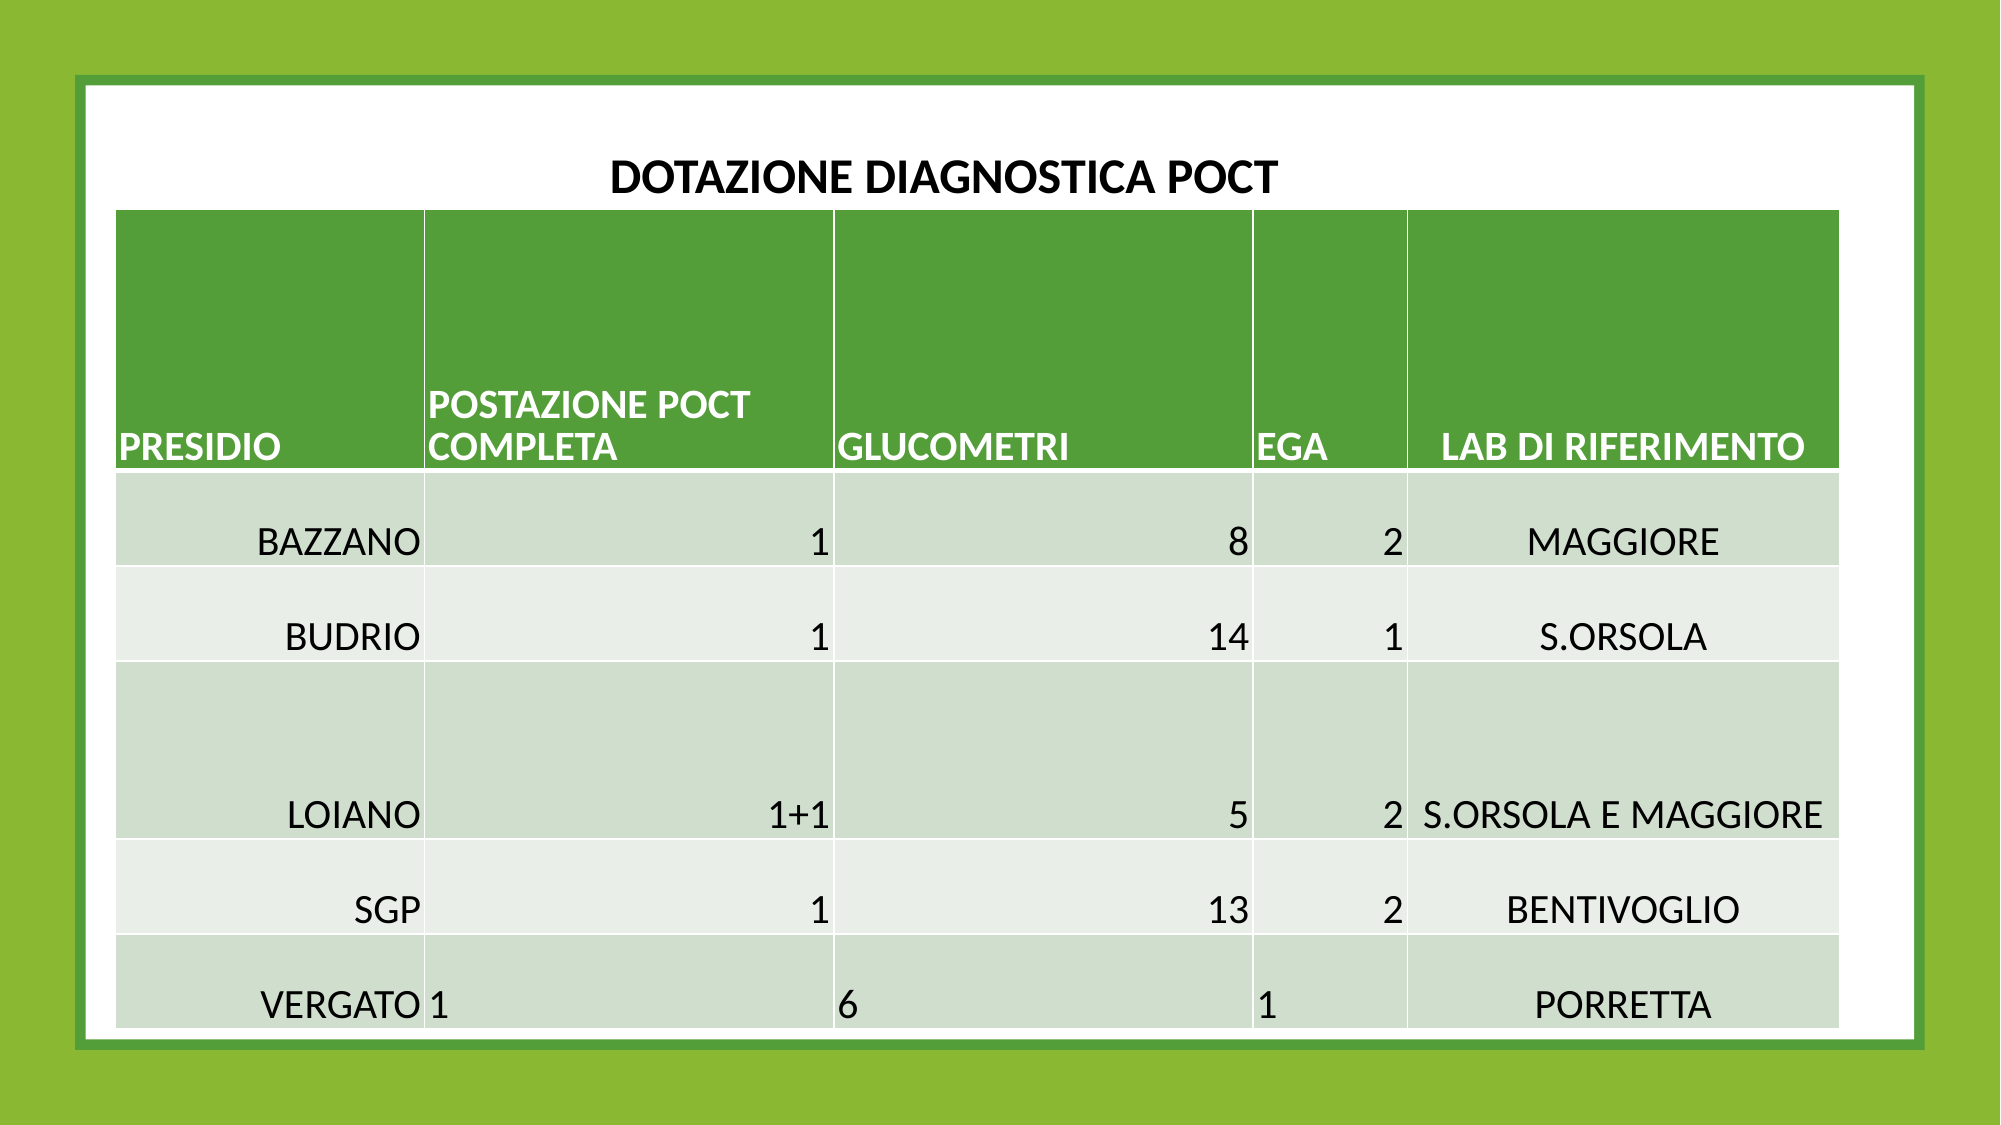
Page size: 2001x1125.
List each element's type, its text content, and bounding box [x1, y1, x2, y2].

table_cell MAGGIORE [1408, 473, 1839, 565]
text_box [0, 0, 2000, 1125]
table_cell 6 [835, 935, 1252, 1028]
table_cell BUDRIO [116, 567, 424, 660]
table_cell 1 [425, 840, 833, 933]
table_header POSTAZIONE POCT COMPLETA [425, 210, 833, 468]
table_cell 8 [835, 473, 1252, 565]
table_header EGA [1254, 210, 1407, 468]
text_box [74, 74, 1926, 1051]
table_cell 1 [425, 935, 833, 1028]
table_cell 13 [835, 840, 1252, 933]
table_cell 1 [425, 567, 833, 660]
table_cell S.ORSOLA [1408, 567, 1839, 660]
table_cell 14 [835, 567, 1252, 660]
table_header GLUCOMETRI [835, 212, 1252, 468]
table_cell PORRETTA [1408, 935, 1839, 1028]
table_header LAB DI RIFERIMENTO [1408, 210, 1839, 468]
table_cell S.ORSOLA E MAGGIORE [1408, 662, 1839, 838]
table_cell 2 [1254, 662, 1407, 838]
table_cell 1 [1254, 935, 1407, 1028]
table_cell SGP [116, 840, 424, 933]
table_cell 5 [835, 662, 1252, 838]
table_cell 1 [425, 473, 833, 565]
text_box [84, 84, 1916, 1041]
table_header PRESIDIO [116, 210, 424, 468]
table_cell VERGATO [116, 935, 424, 1028]
text_box DOTAZIONE DIAGNOSTICA POCT [595, 136, 1294, 212]
table_cell 2 [1254, 473, 1407, 565]
table_cell BAZZANO [116, 473, 424, 565]
table_cell BENTIVOGLIO [1408, 840, 1839, 933]
table_cell 1 [1254, 567, 1407, 660]
table_cell 1+1 [425, 662, 833, 838]
table_cell 2 [1254, 840, 1407, 933]
table_cell LOIANO [116, 662, 424, 838]
